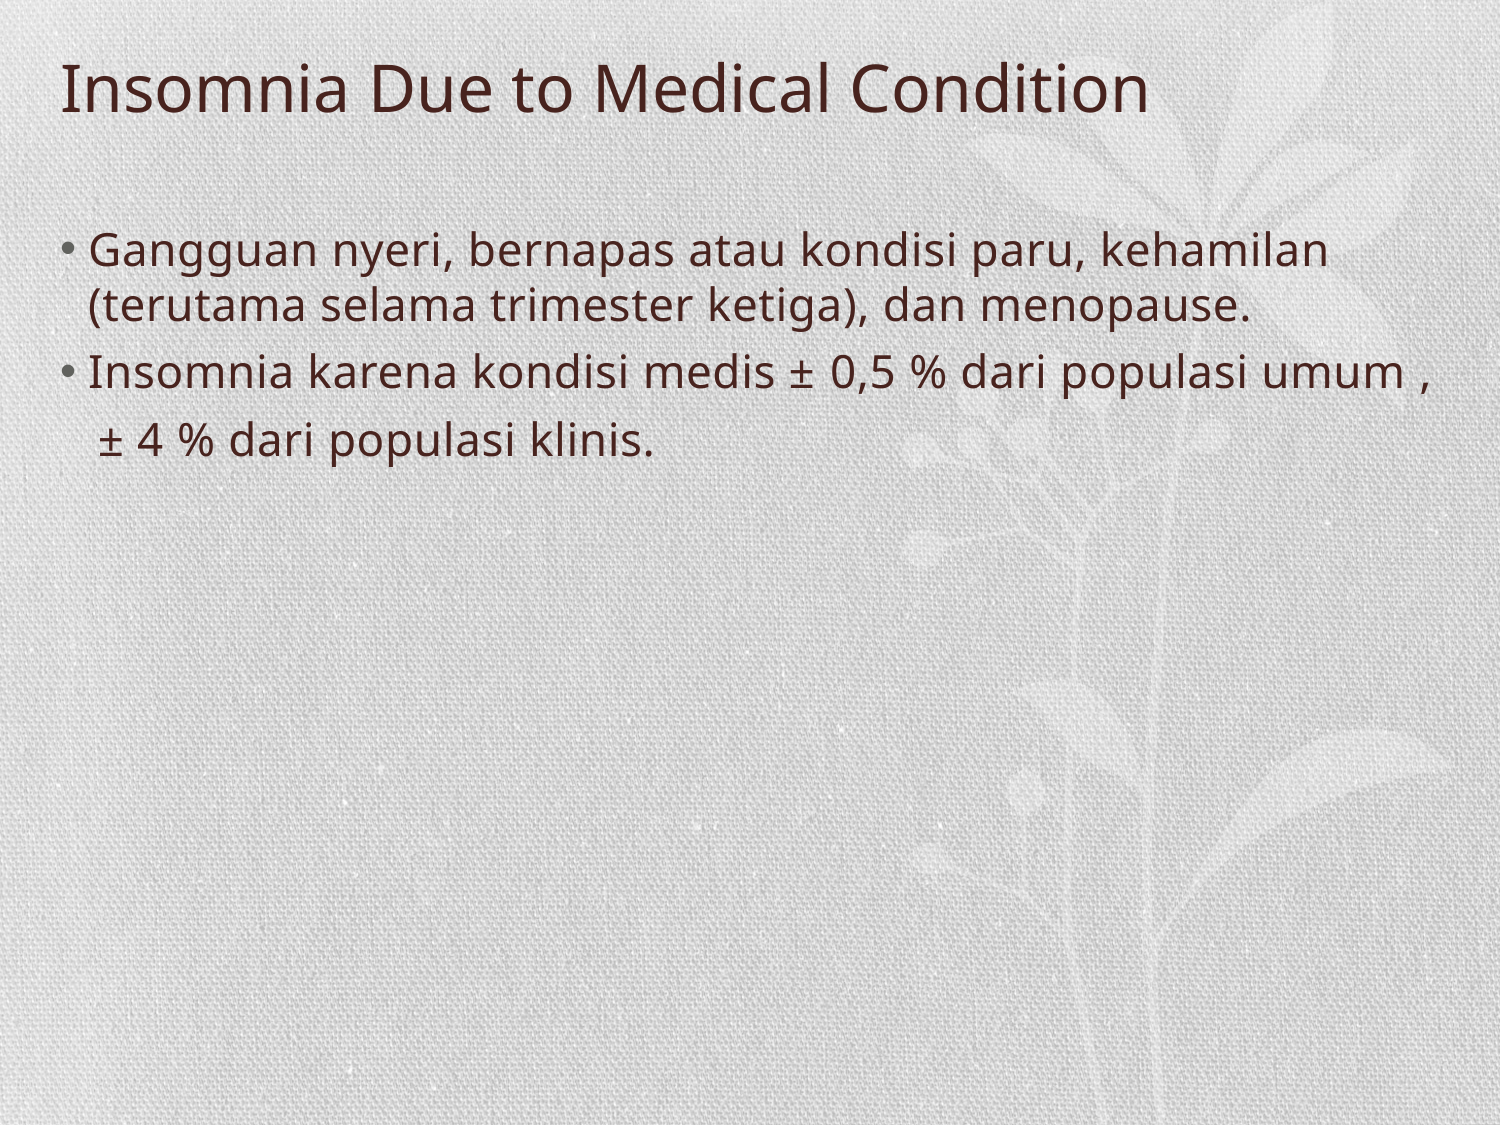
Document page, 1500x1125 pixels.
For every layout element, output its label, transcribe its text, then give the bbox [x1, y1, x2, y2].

title Insomnia Due to Medical Condition [45, 37, 1455, 213]
list Gangguan nyeri, bernapas atau kondisi paru, kehamilan (terutama selama trimester ketiga), dan menopause. Insomnia karena kondisi medis ± 0,5 % dari populasi umum , ± 4 % dari populasi klinis. [45, 213, 1455, 1023]
